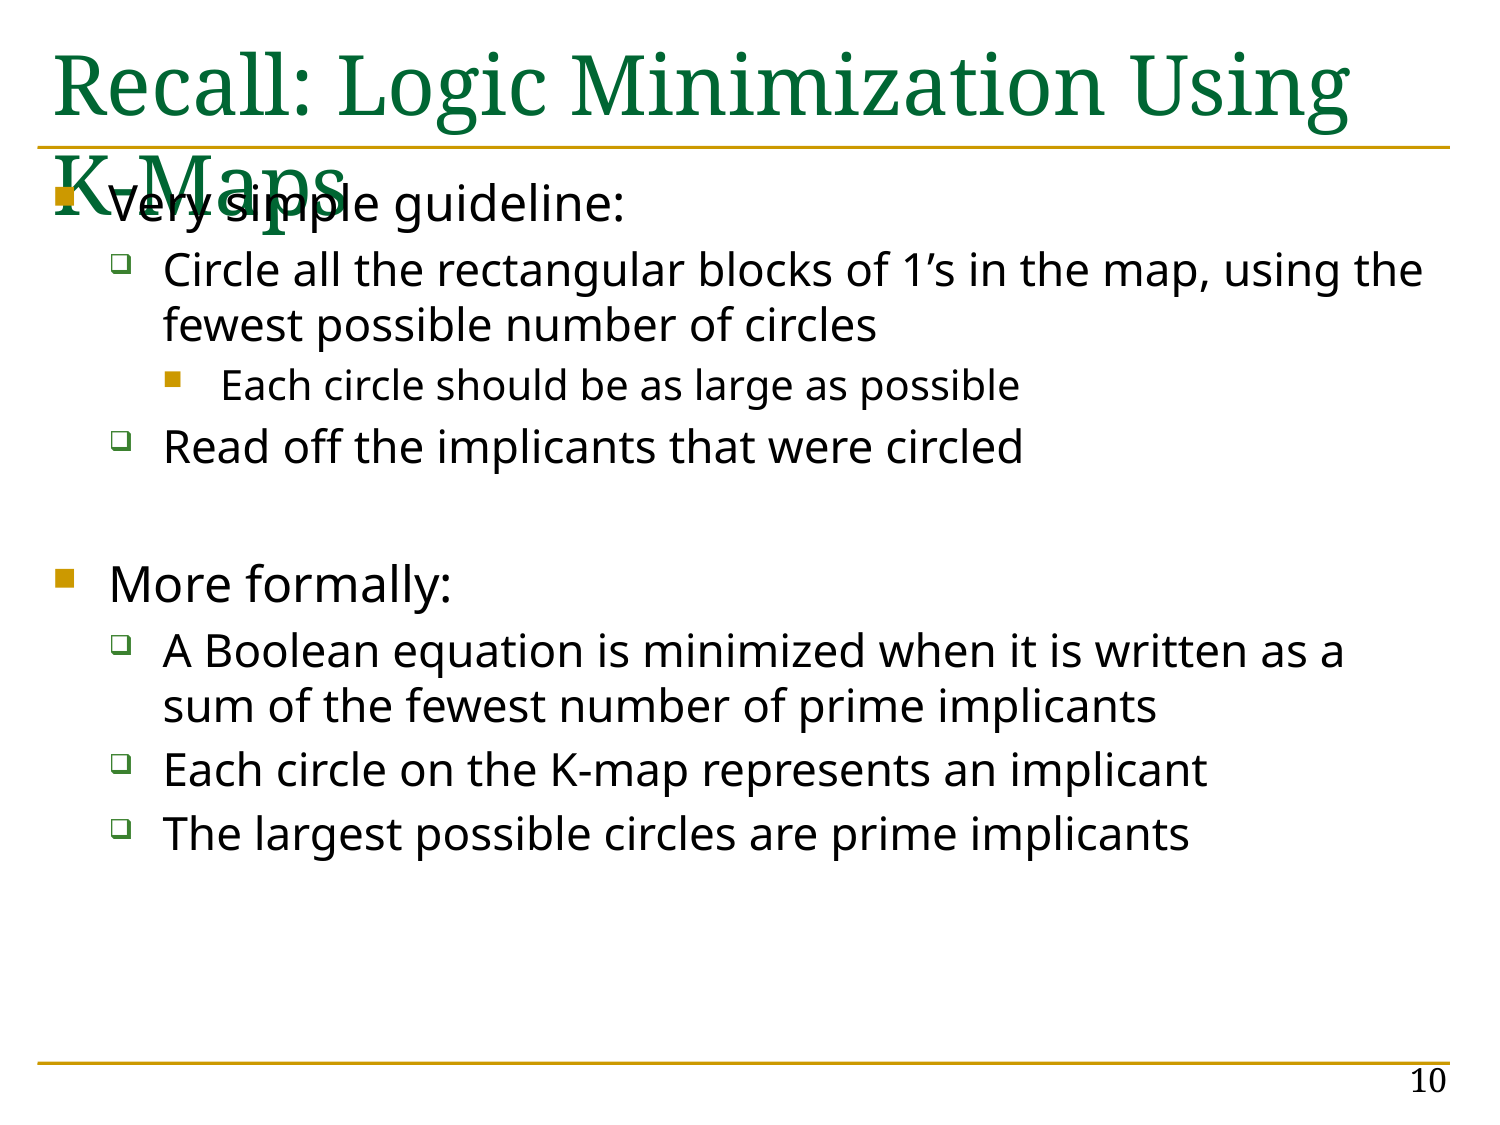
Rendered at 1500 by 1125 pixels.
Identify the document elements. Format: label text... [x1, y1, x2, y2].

list Very simple guideline: Circle all the rectangular blocks of 1’s in the map, using the fewest possible number of circles Each circle should be as large as possible Read off the implicants that were circled More formally: A Boolean equation is minimized when it is written as a sum of the fewest number of prime implicants Each circle on the K-map represents an implicant The largest possible circles are prime implicants [37, 163, 1450, 1016]
title Recall: Logic Minimization Using K-Maps [37, 24, 1450, 163]
slide_number 10 [1111, 1036, 1462, 1112]
